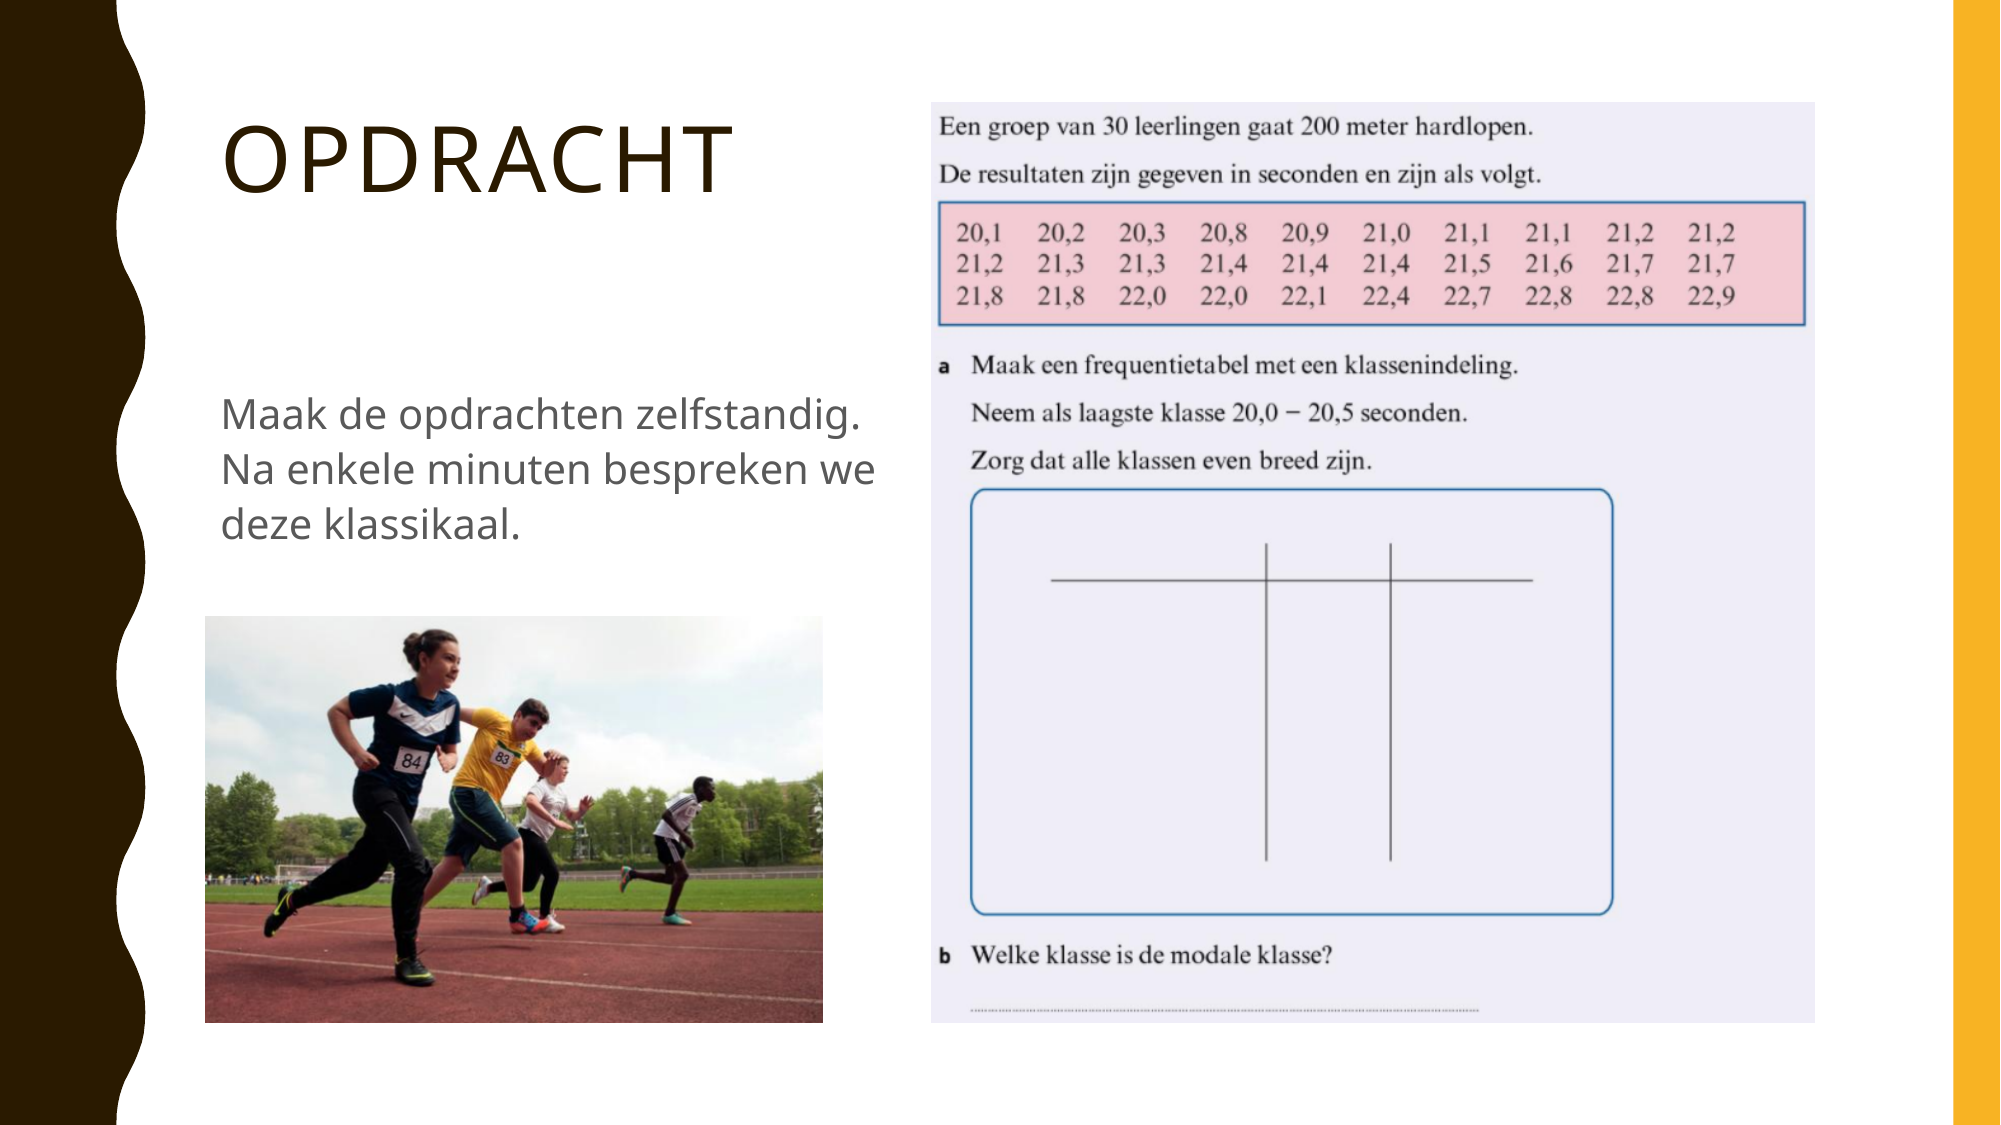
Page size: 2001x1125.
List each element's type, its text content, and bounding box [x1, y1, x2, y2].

picture [205, 616, 823, 1023]
picture [931, 102, 1815, 1023]
list Maak de opdrachten zelfstandig. Na enkele minuten bespreken we deze klassikaal. [205, 375, 922, 965]
title Opdracht [205, 105, 921, 323]
